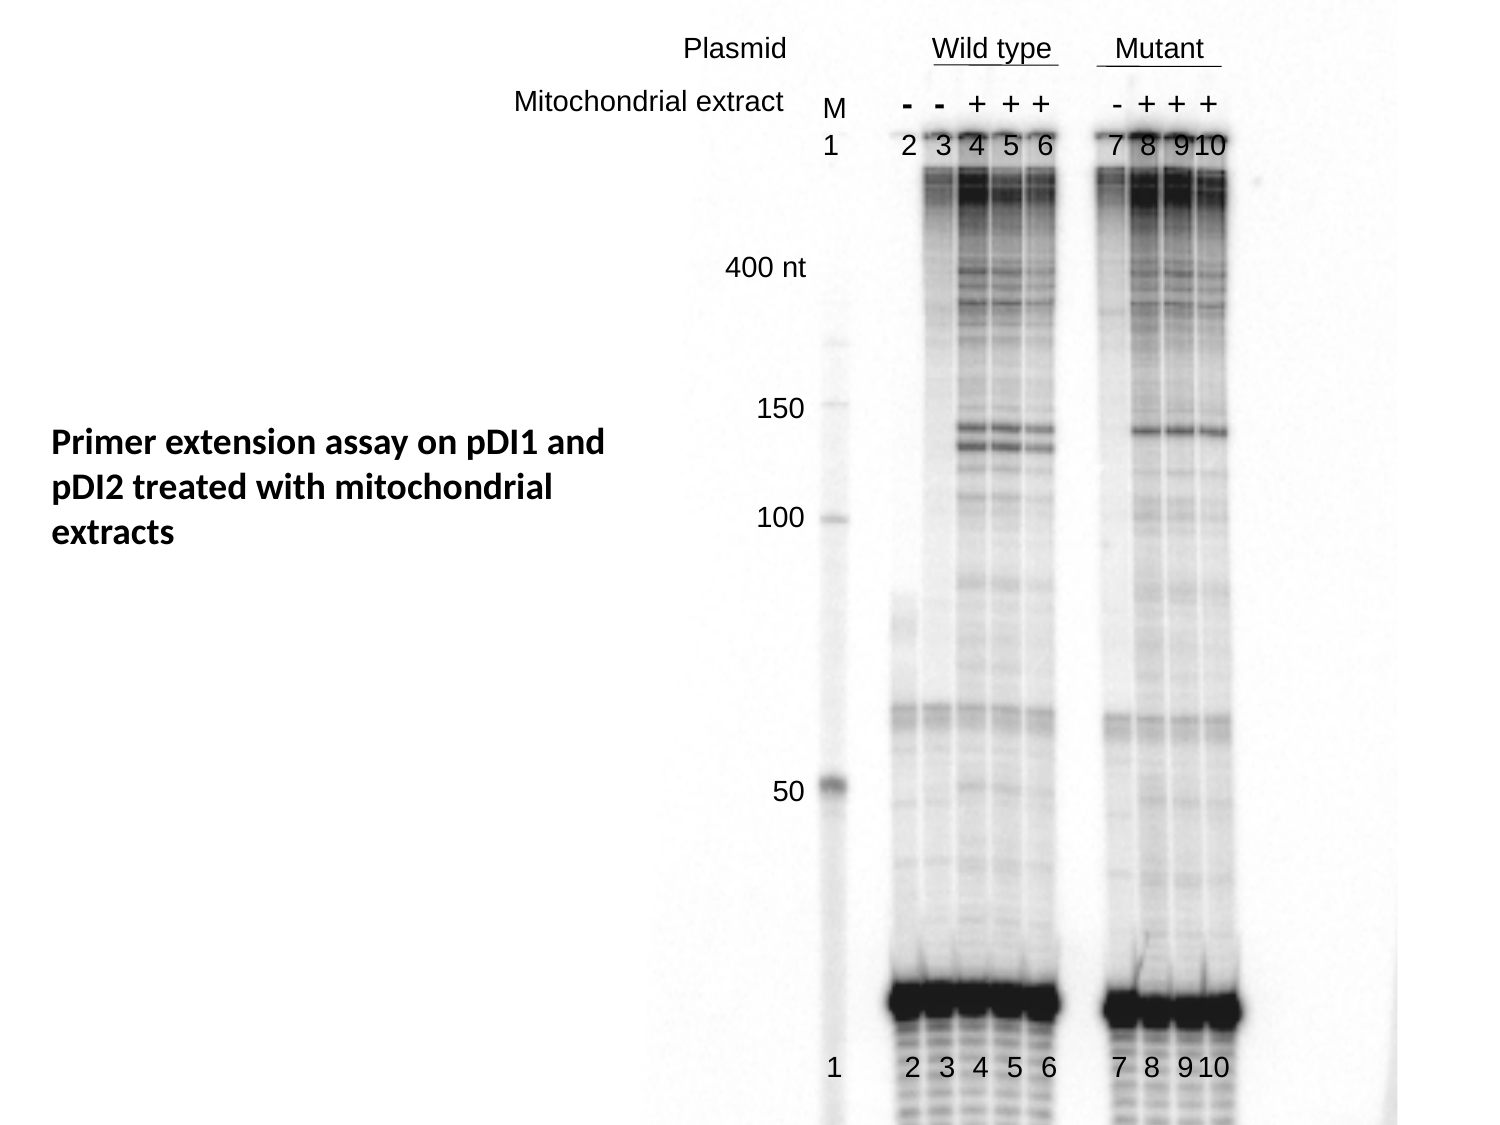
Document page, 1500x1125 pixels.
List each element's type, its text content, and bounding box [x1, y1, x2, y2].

text_box Primer extension assay on pDI1 and pDI2 treated with mitochondrial extracts [36, 409, 507, 560]
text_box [507, 0, 1398, 1125]
